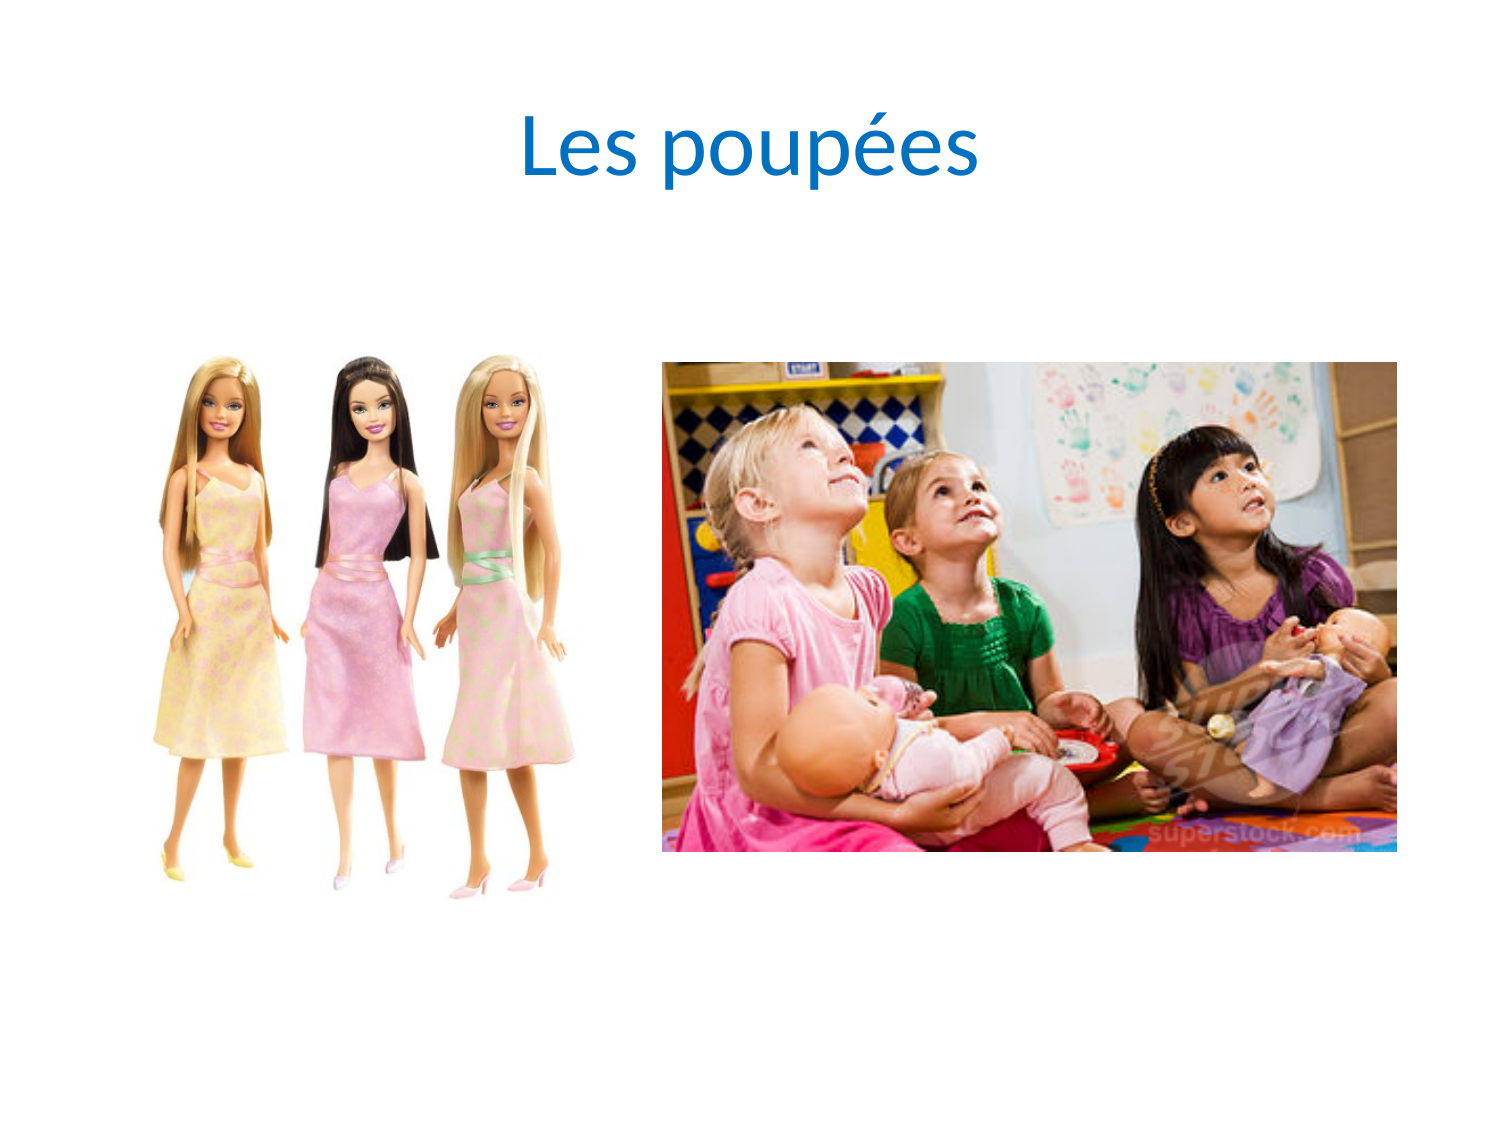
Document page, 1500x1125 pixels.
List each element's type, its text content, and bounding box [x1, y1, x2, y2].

picture [662, 362, 1398, 852]
picture [87, 337, 613, 905]
title Les poupées [75, 45, 1425, 233]
